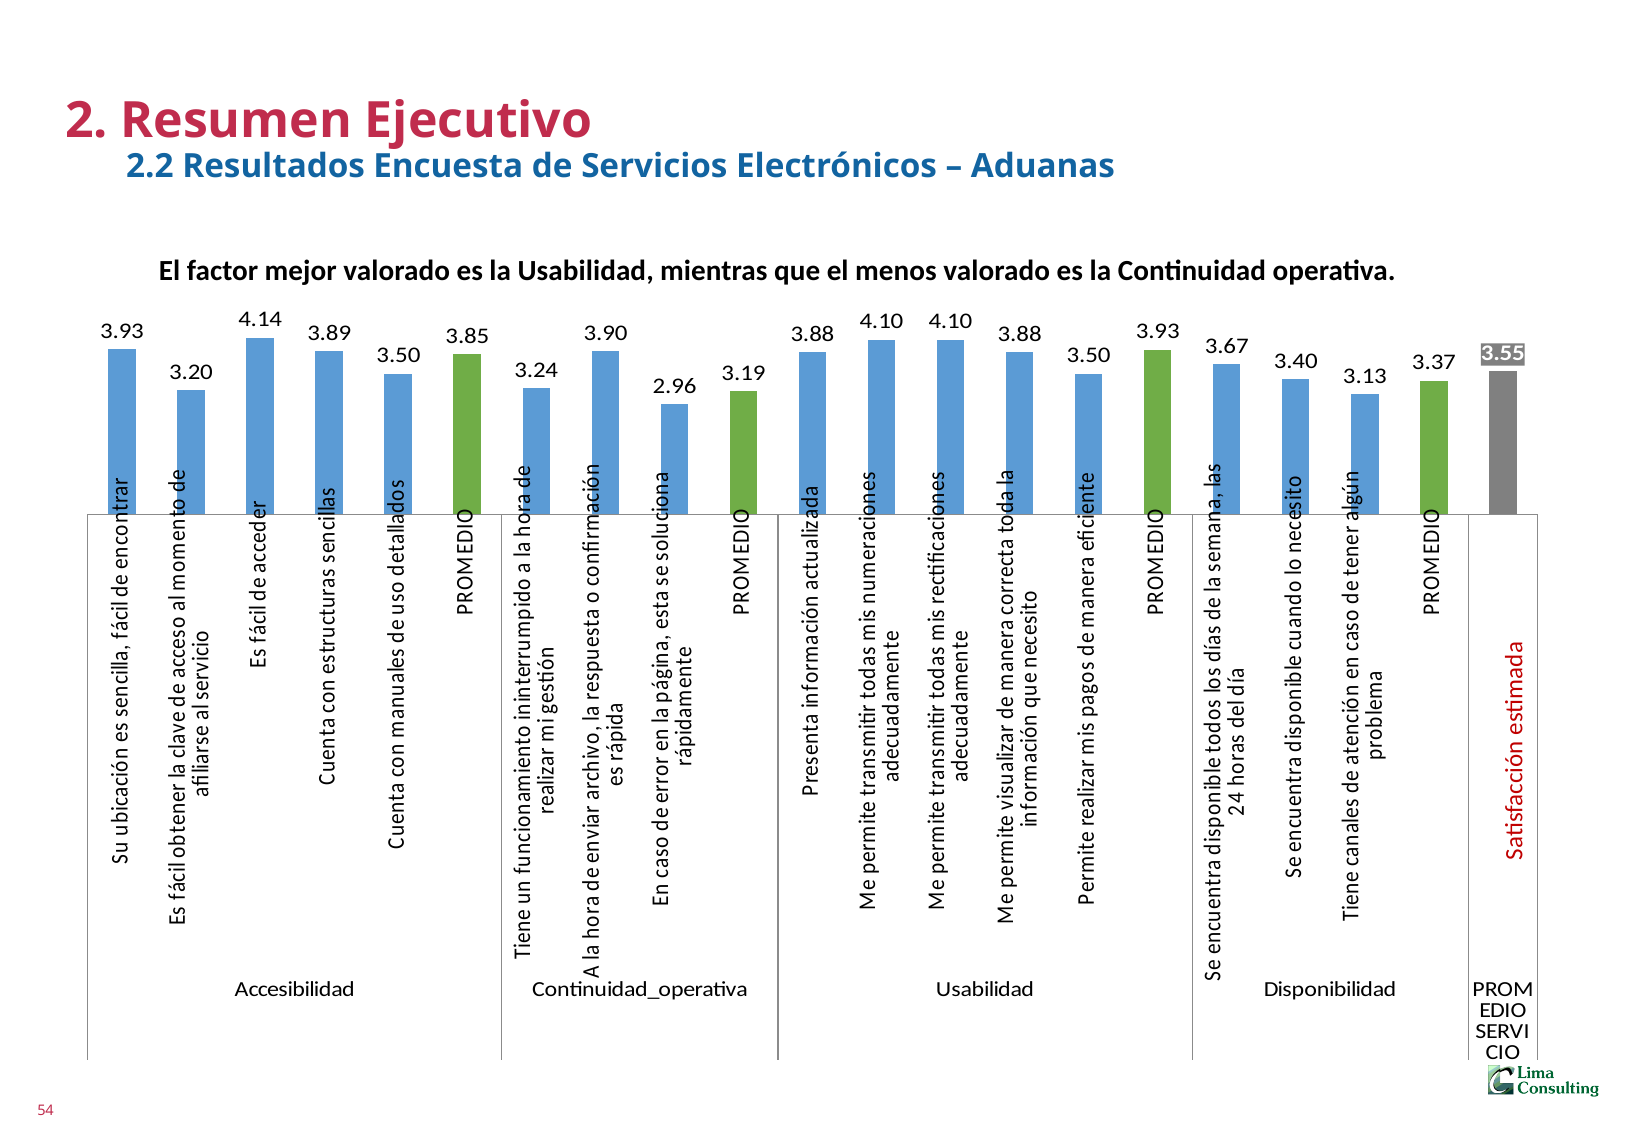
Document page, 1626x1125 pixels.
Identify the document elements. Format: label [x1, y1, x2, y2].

chart [57, 275, 1568, 1066]
picture [1488, 1065, 1599, 1097]
text_box [144, 244, 1550, 275]
title [50, 59, 1599, 219]
